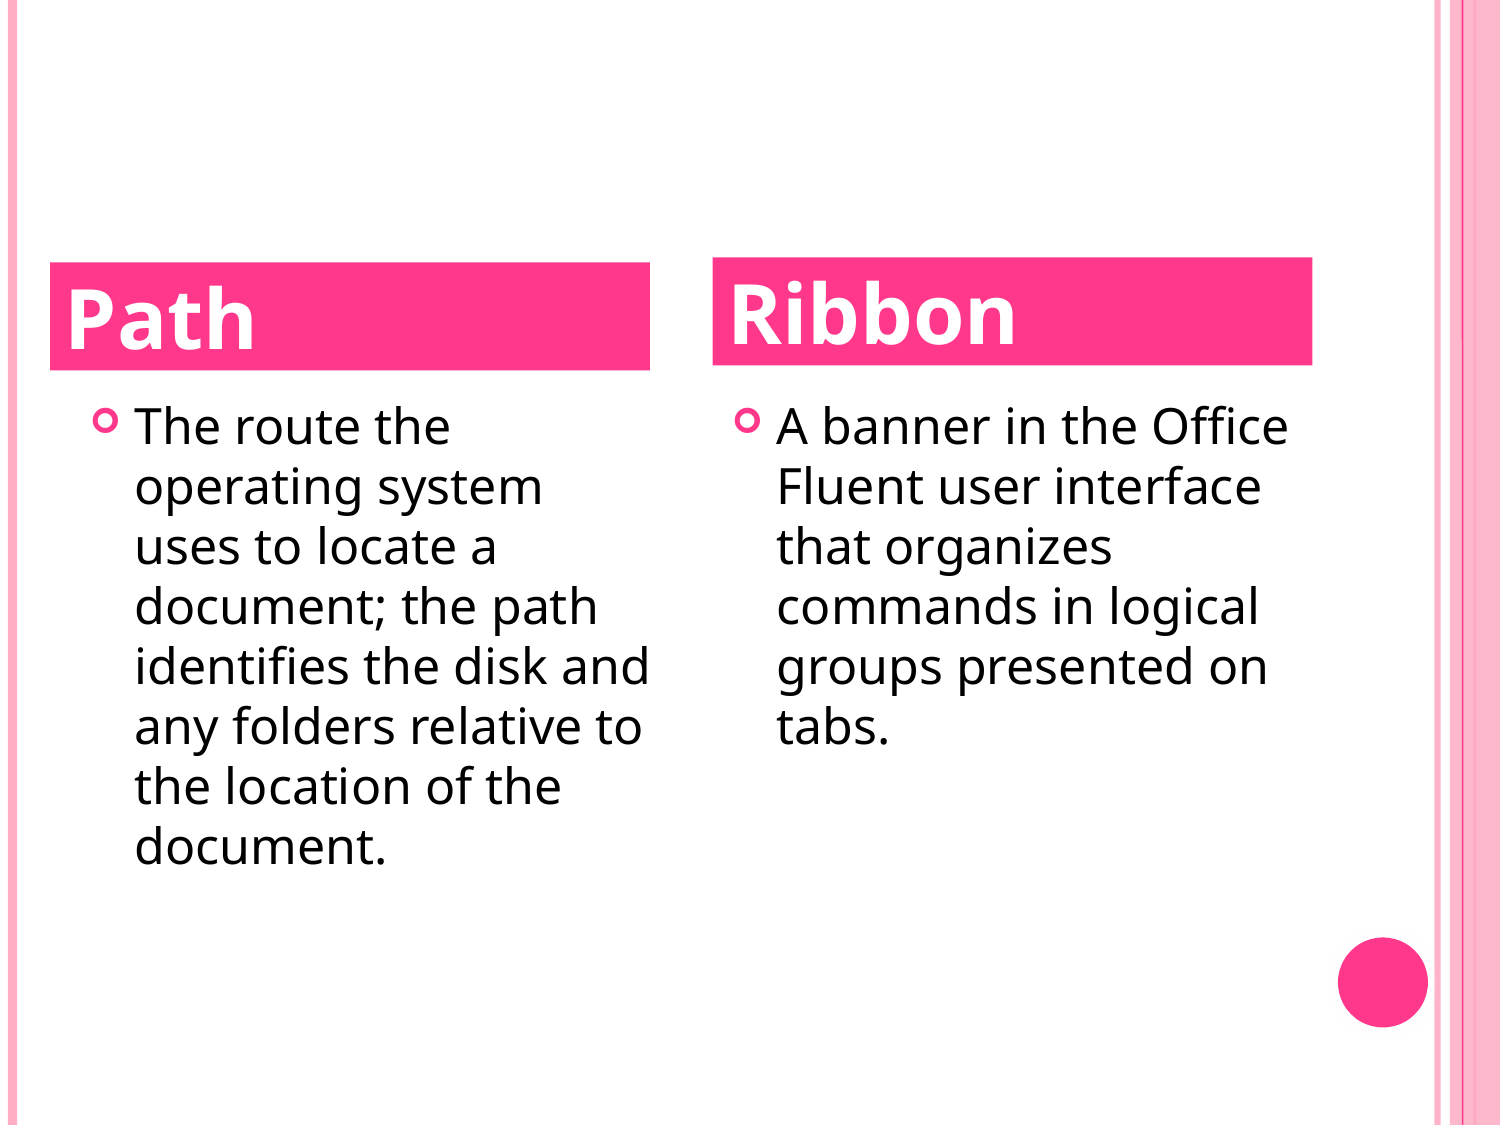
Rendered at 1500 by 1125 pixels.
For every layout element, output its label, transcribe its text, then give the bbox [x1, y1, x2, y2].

list The route the operating system uses to locate a document; the path identifies the disk and any folders relative to the location of the document. [75, 387, 675, 1025]
list A banner in the Office Fluent user interface that organizes commands in logical groups presented on tabs. [717, 387, 1318, 1025]
list Path [50, 262, 650, 371]
list Ribbon [712, 257, 1313, 366]
